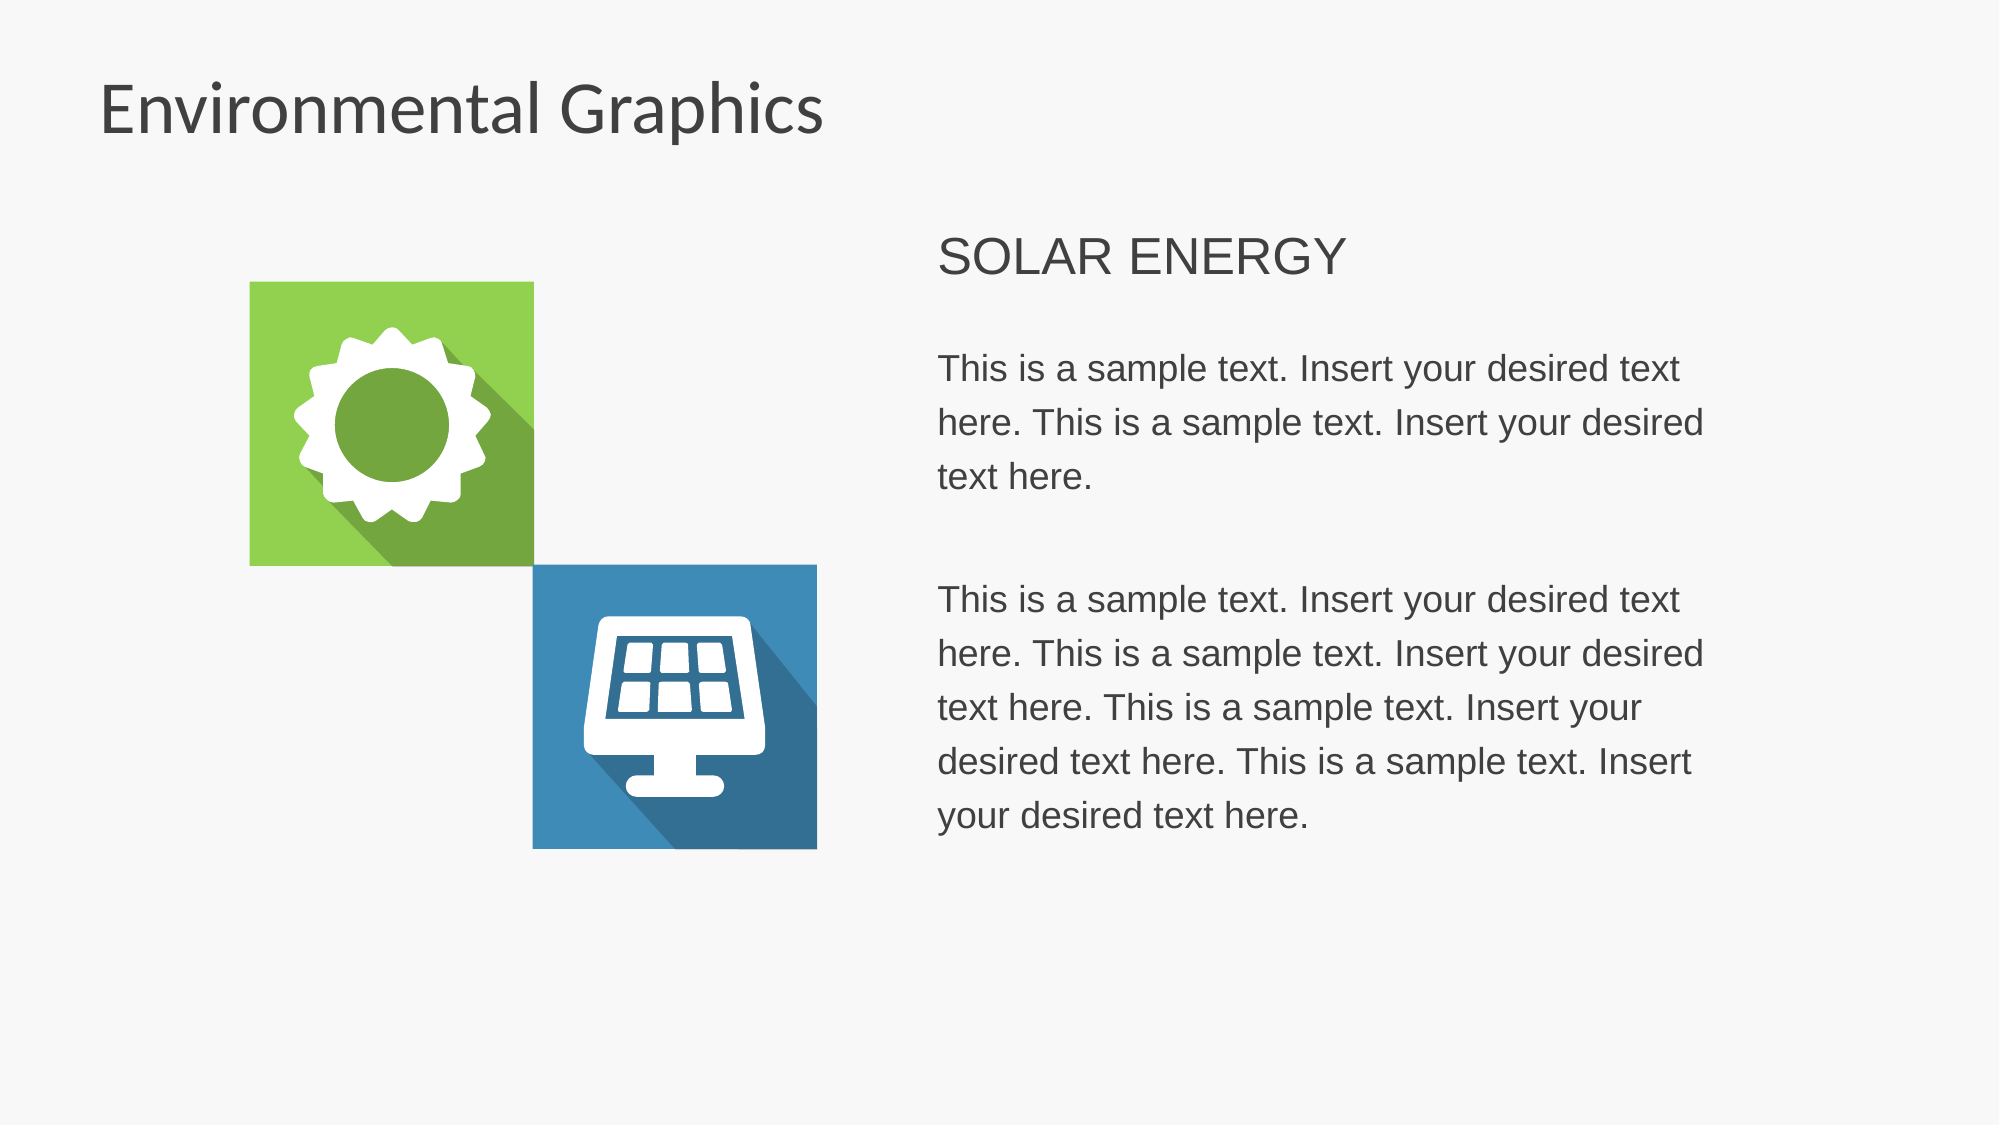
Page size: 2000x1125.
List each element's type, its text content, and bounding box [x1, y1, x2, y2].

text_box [249, 281, 535, 568]
text_box [659, 642, 690, 673]
text_box [657, 681, 692, 712]
title Environmental Graphics [99, 45, 1900, 162]
text_box [617, 681, 651, 712]
text_box [531, 563, 819, 851]
text_box [698, 681, 732, 712]
text_box [623, 642, 654, 673]
text_box [584, 617, 820, 853]
text_box [696, 642, 726, 673]
list This is a sample text. Insert your desired text here. This is a sample text. Insert your desired text here. This is a sample text. Insert your desired text here. This is a sample text. Insert your desired text here. This is a sample text. Insert your desired text here. This is a sample text. Insert your desired text here. [937, 324, 1768, 963]
text_box [583, 616, 766, 797]
list SOLAR ENERGY [937, 212, 1768, 313]
